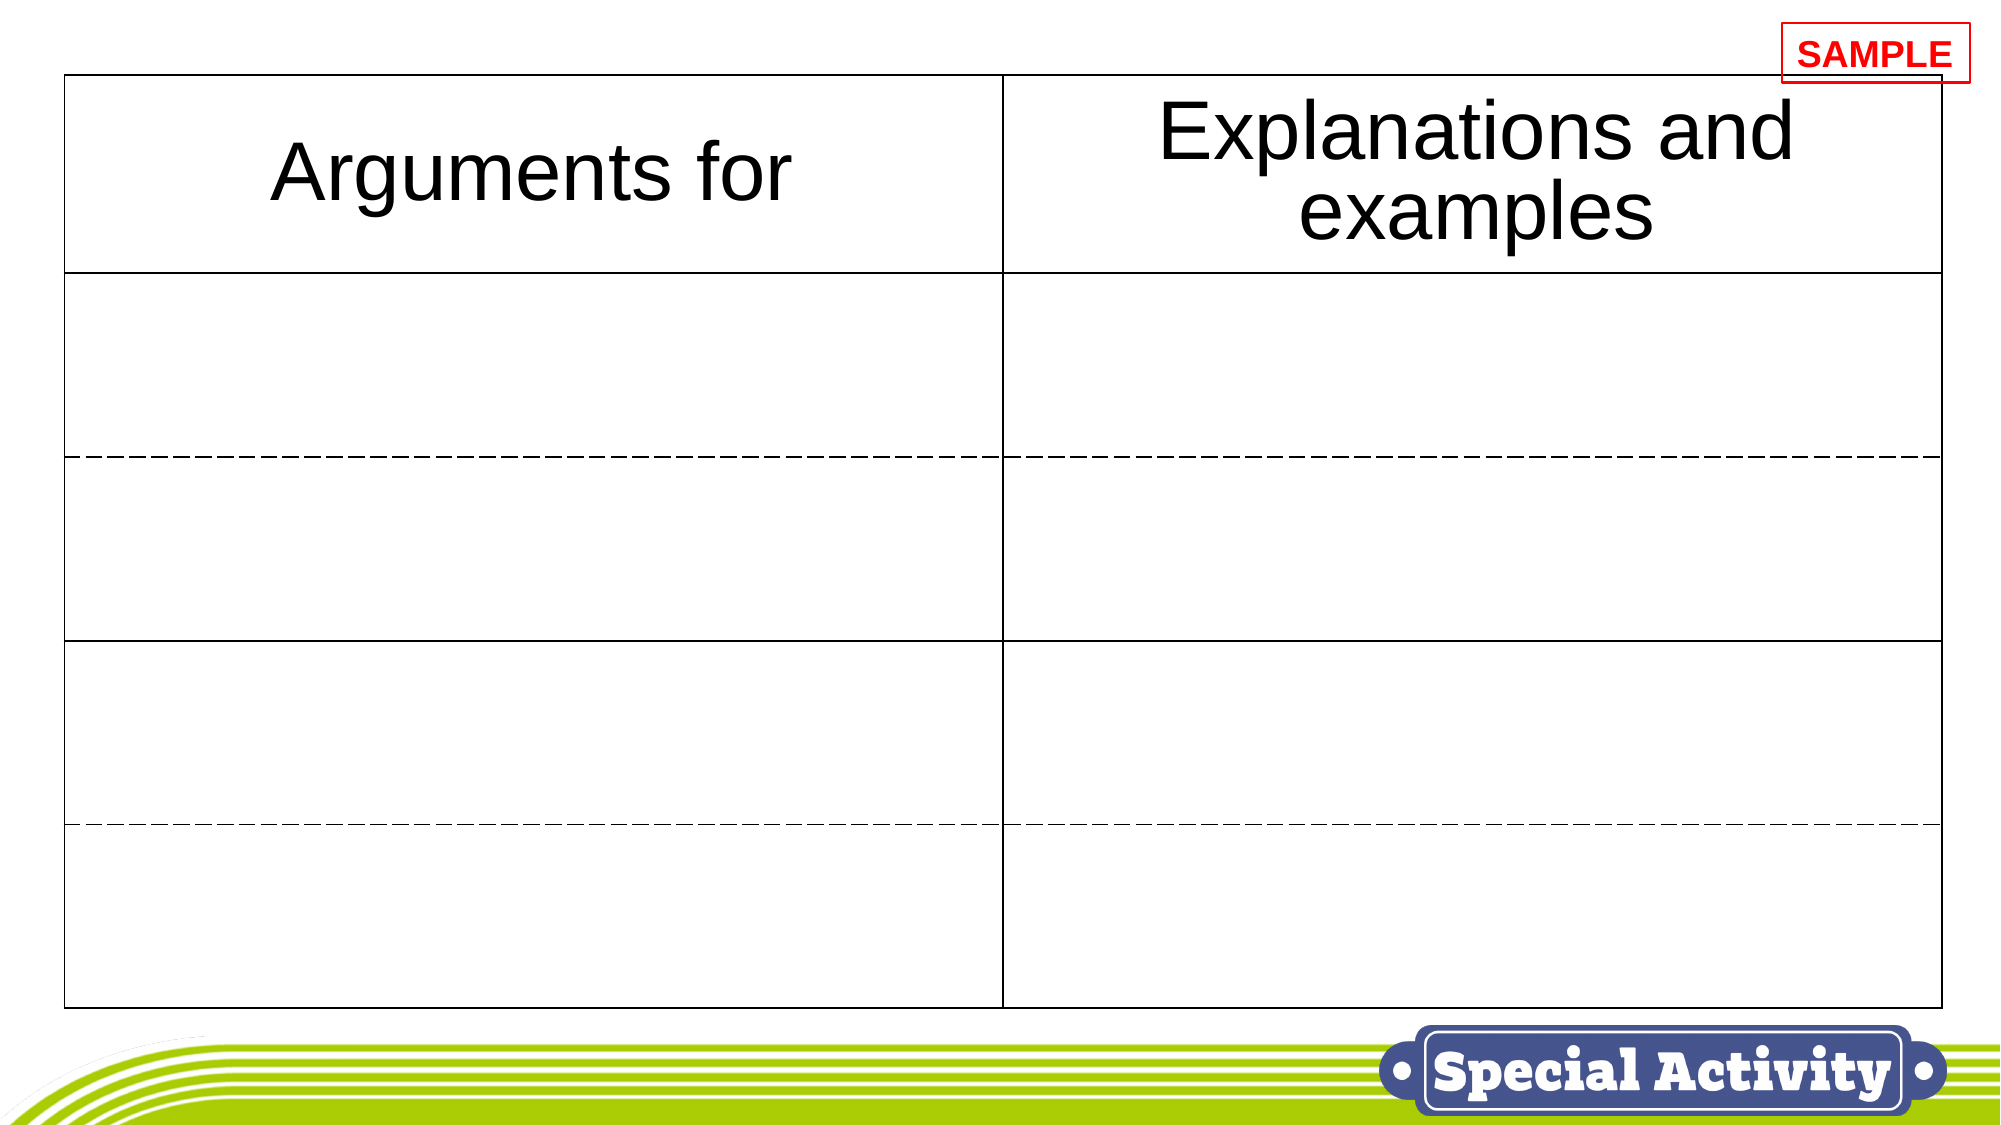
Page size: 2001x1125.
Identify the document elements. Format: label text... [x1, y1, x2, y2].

list Arguments for [64, 75, 1000, 278]
picture [2, 1025, 1999, 1125]
text_box SAMPLE [1782, 22, 1971, 83]
list Explanations and examples [1009, 75, 1945, 278]
